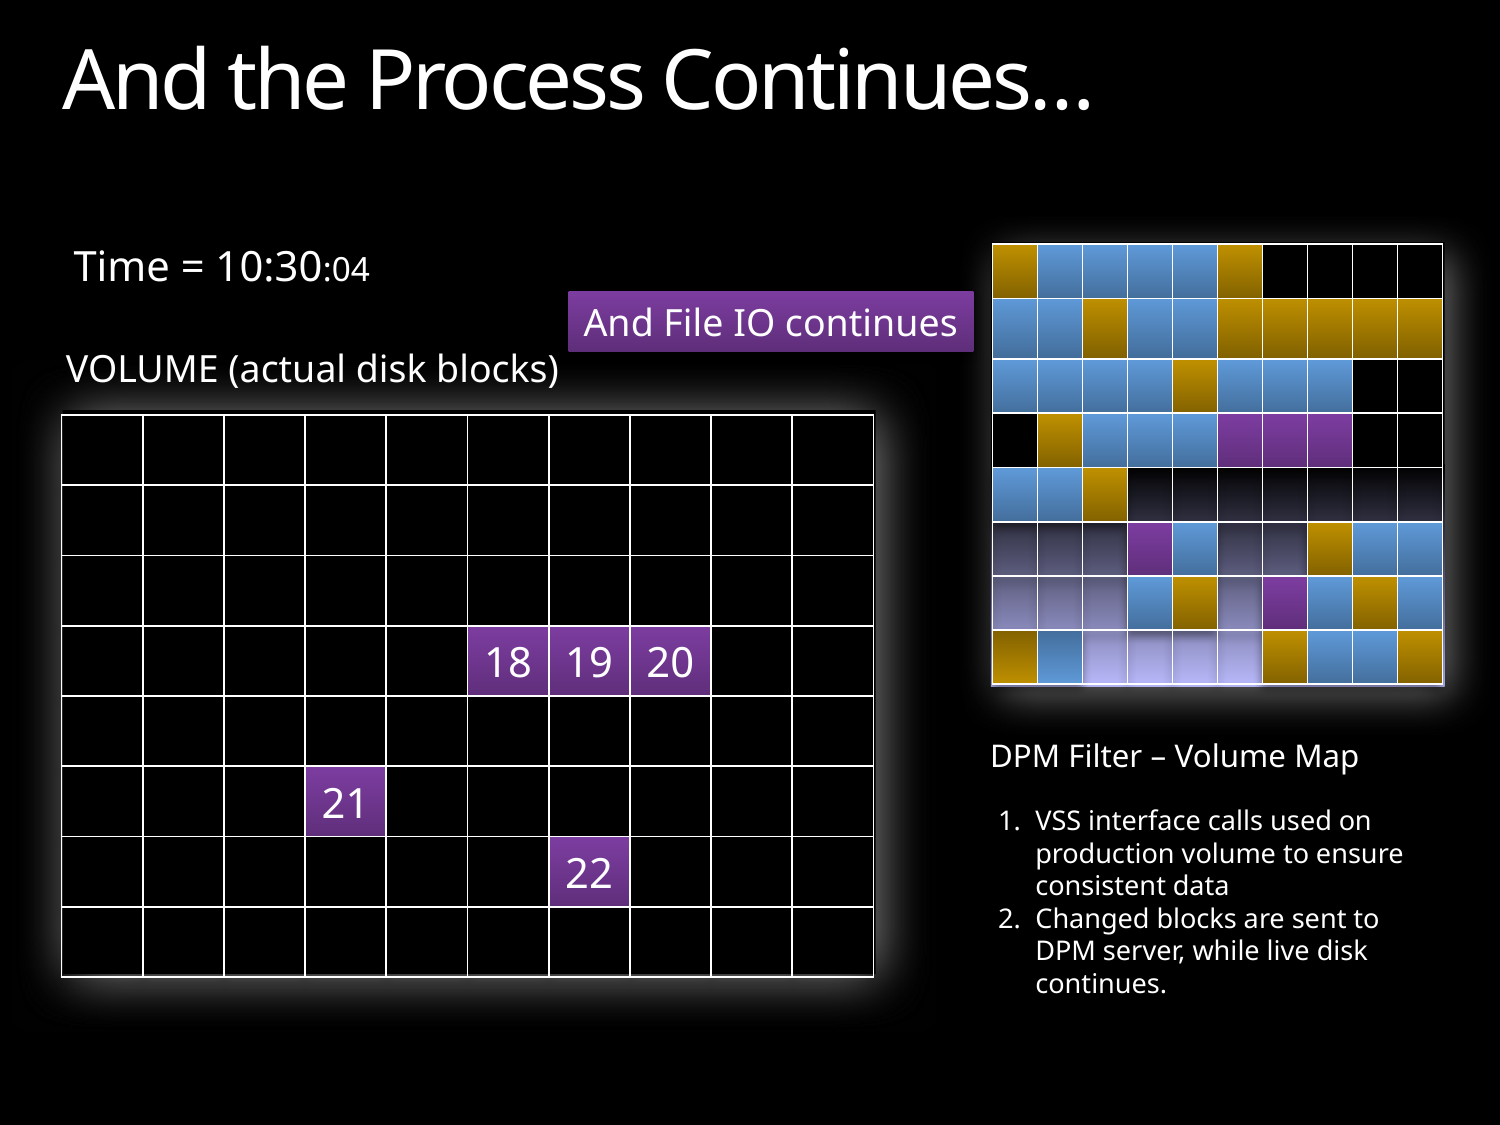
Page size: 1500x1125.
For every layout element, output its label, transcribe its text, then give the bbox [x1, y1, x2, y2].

table_cell [631, 486, 710, 555]
table_cell [1218, 360, 1262, 412]
table_cell [306, 697, 385, 765]
table_cell [1083, 523, 1127, 575]
table_cell [387, 697, 467, 765]
table_header [1083, 245, 1127, 298]
table_cell [1128, 631, 1172, 683]
table_cell [1308, 360, 1352, 412]
table_cell [468, 486, 548, 555]
table_cell [306, 556, 385, 625]
table_cell [1083, 468, 1127, 521]
table_header [550, 416, 629, 484]
table_cell [793, 767, 873, 836]
table_cell [468, 697, 548, 765]
table_cell [1353, 523, 1397, 575]
table_cell [793, 837, 873, 906]
table_cell [468, 908, 548, 976]
text_box DPM Filter – Volume Map [975, 728, 1375, 781]
table_cell [1128, 523, 1172, 575]
table_cell [712, 486, 791, 555]
table_cell [1218, 299, 1262, 358]
table_cell [468, 767, 548, 836]
table_cell [993, 299, 1037, 358]
table_header [468, 416, 548, 484]
table_header [1398, 245, 1442, 298]
text_box And File IO continues [568, 291, 974, 352]
table_cell [1128, 468, 1172, 521]
table_cell [631, 767, 710, 836]
table_cell [306, 486, 385, 555]
table_cell [1173, 577, 1217, 629]
table_cell [62, 627, 142, 695]
table_cell [993, 414, 1037, 467]
table_cell 19 [550, 627, 629, 695]
table_cell [225, 697, 304, 765]
table_cell [712, 767, 791, 836]
table_cell [306, 908, 385, 976]
table_cell [1263, 360, 1307, 412]
table_cell [550, 697, 629, 765]
table_cell [1038, 631, 1082, 683]
table_cell [1038, 523, 1082, 575]
table_cell [62, 697, 142, 765]
table_cell [62, 556, 142, 625]
table_cell [1398, 299, 1442, 358]
table_header [62, 416, 142, 484]
table_cell [1308, 631, 1352, 683]
table_cell [1038, 577, 1082, 629]
table_cell [793, 556, 873, 625]
table_cell [468, 556, 548, 625]
table_cell [1128, 414, 1172, 467]
table_cell [306, 627, 385, 695]
text_box Time = 10:30:04 [58, 232, 385, 297]
table_cell [993, 577, 1037, 629]
table_cell [1263, 468, 1307, 521]
table_cell [144, 556, 223, 625]
table_cell [1263, 631, 1307, 683]
table_cell [387, 908, 467, 976]
table_cell [1263, 414, 1307, 467]
table_cell [793, 908, 873, 976]
table_cell [225, 486, 304, 555]
table_header [1218, 245, 1262, 298]
table_header [225, 416, 304, 484]
table_cell [1173, 631, 1217, 683]
table_cell [1308, 577, 1352, 629]
table_cell [1353, 631, 1397, 683]
table_cell 20 [631, 627, 710, 695]
table_cell [144, 627, 223, 695]
table_header [1353, 245, 1397, 298]
table_cell [1128, 577, 1172, 629]
table_cell [144, 837, 223, 906]
table_cell [1353, 299, 1397, 358]
table_cell [1218, 577, 1262, 629]
table_cell [550, 767, 629, 836]
table_cell [1398, 414, 1442, 467]
table_header [1173, 245, 1217, 298]
table_cell [1083, 414, 1127, 467]
table_header [1128, 245, 1172, 298]
table_cell [1038, 360, 1082, 412]
table_cell [1398, 577, 1442, 629]
table_cell [793, 486, 873, 555]
table_cell [387, 837, 467, 906]
table_cell [1353, 468, 1397, 521]
table_cell [1173, 360, 1217, 412]
table_header [144, 416, 223, 484]
table_cell [225, 767, 304, 836]
text_box VOLUME (actual disk blocks) [50, 337, 575, 394]
table_cell [225, 627, 304, 695]
table_cell [468, 837, 548, 906]
table_cell [62, 908, 142, 976]
table_cell [631, 908, 710, 976]
table_cell [387, 486, 467, 555]
table_cell [225, 908, 304, 976]
table_cell [1083, 631, 1127, 683]
table_cell [144, 767, 223, 836]
table_cell [712, 556, 791, 625]
table_cell [62, 767, 142, 836]
table_header [387, 416, 467, 484]
text_box [62, 410, 876, 417]
table_cell 18 [468, 627, 548, 695]
table_header [993, 245, 1037, 298]
table_cell [993, 468, 1037, 521]
table_cell [1038, 468, 1082, 521]
table_cell [712, 697, 791, 765]
table_cell [1218, 631, 1262, 683]
table_cell [631, 556, 710, 625]
table_cell [1083, 360, 1127, 412]
text_box VSS interface calls used on production volume to ensure consistent data Changed blocks are sent to DPM server, while live disk continues. [983, 796, 1439, 1007]
table_cell [993, 631, 1037, 683]
table_cell [550, 908, 629, 976]
table_cell [387, 556, 467, 625]
table_header [631, 416, 710, 484]
table_cell [144, 697, 223, 765]
table_cell [1308, 523, 1352, 575]
table_cell [550, 556, 629, 625]
table_cell [1308, 299, 1352, 358]
table_cell [712, 908, 791, 976]
table_cell [1173, 414, 1217, 467]
table_cell [1128, 299, 1172, 358]
table_cell [1083, 299, 1127, 358]
table_cell [1353, 414, 1397, 467]
table_cell [993, 360, 1037, 412]
table_cell [1263, 577, 1307, 629]
table_cell [1398, 523, 1442, 575]
table_cell [550, 486, 629, 555]
table_cell [712, 837, 791, 906]
table_header [306, 416, 385, 484]
table_cell [387, 767, 467, 836]
table_cell [1398, 468, 1442, 521]
table_cell [631, 837, 710, 906]
table_cell [1083, 577, 1127, 629]
table_cell [1173, 299, 1217, 358]
table_cell [225, 837, 304, 906]
table_cell [1353, 360, 1397, 412]
table_cell [225, 556, 304, 625]
title And the Process Continues… [62, 37, 1438, 147]
table_cell 22 [550, 837, 629, 906]
table_cell [1218, 468, 1262, 521]
table_cell [712, 627, 791, 695]
table_header [1038, 245, 1082, 298]
table_cell [62, 486, 142, 555]
table_cell [1353, 577, 1397, 629]
table_cell [144, 486, 223, 555]
table_cell [1218, 414, 1262, 467]
table_cell [1308, 468, 1352, 521]
table_header [793, 416, 873, 484]
table_cell [1173, 468, 1217, 521]
table_header [712, 416, 791, 484]
table_cell [1263, 299, 1307, 358]
table_cell [1263, 523, 1307, 575]
table_cell [144, 908, 223, 976]
table_cell [1173, 523, 1217, 575]
table_cell [631, 697, 710, 765]
table_cell [1308, 414, 1352, 467]
table_cell [993, 523, 1037, 575]
table_cell [387, 627, 467, 695]
table_header [1263, 245, 1307, 298]
table_header [1308, 245, 1352, 298]
table_cell [1038, 299, 1082, 358]
table_cell [53, 378, 575, 398]
table_cell 21 [306, 767, 385, 836]
table_cell [1218, 523, 1262, 575]
text_box F [80, 390, 575, 398]
table_cell [1398, 360, 1442, 412]
table_cell [1128, 360, 1172, 412]
table_cell [62, 837, 142, 906]
table_cell [1038, 414, 1082, 467]
table_cell [1398, 631, 1442, 683]
table_cell [793, 697, 873, 765]
table_cell [793, 627, 873, 695]
table_cell [306, 837, 385, 906]
